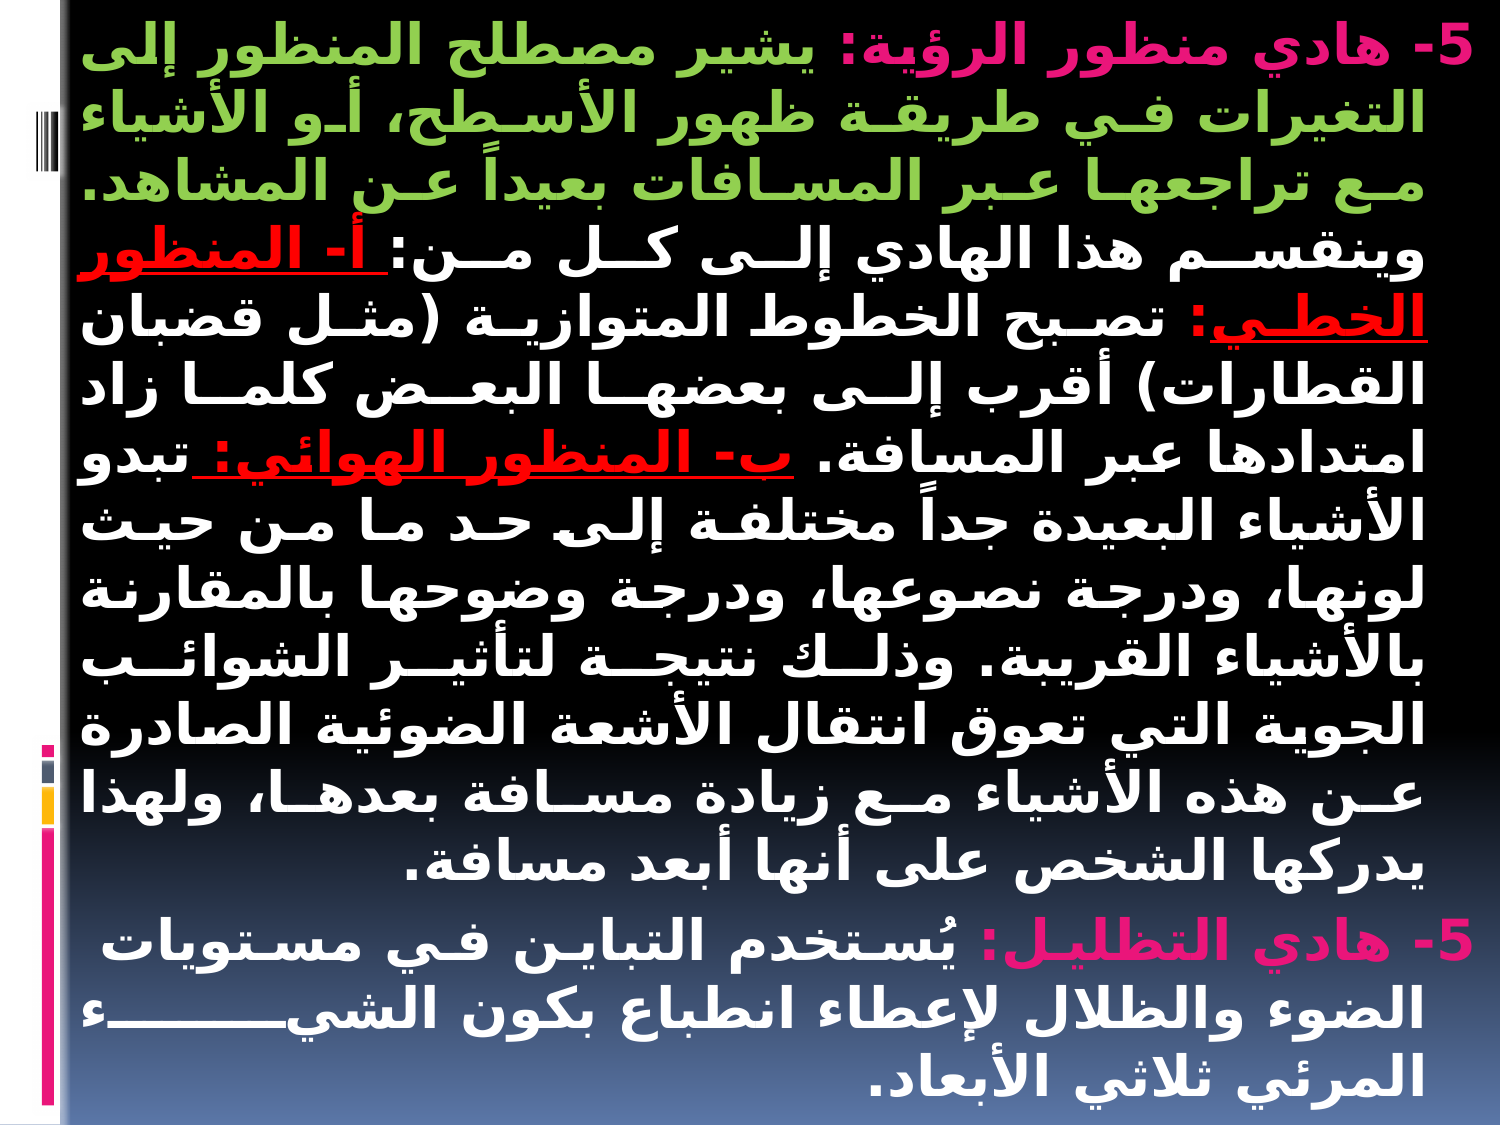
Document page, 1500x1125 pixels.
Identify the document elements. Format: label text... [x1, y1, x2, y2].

list 5- هادي منظور الرؤية: يشير مصطلح المنظور إلى التغيرات في طريقة ظهور الأسطح، أو الأشياء مع تراجعها عبر المسافات بعيداً عن المشاهد. وينقسم هذا الهادي إلى كل من: أ- المنظور الخطي: تصبح الخطوط المتوازية (مثل قضبان القطارات) أقرب إلى بعضها البعض كلما زاد امتدادها عبر المسافة. ب- المنظور الهوائي: تبدو الأشياء البعيدة جداً مختلفة إلى حد ما من حيث لونها، ودرجة نصوعها، ودرجة وضوحها بالمقارنة بالأشياء القريبة. وذلك نتيجة لتأثير الشوائب الجوية التي تعوق انتقال الأشعة الضوئية الصادرة عن هذه الأشياء مع زيادة مسافة بعدها، ولهذا يدركها الشخص على أنها أبعد مسافة. 5- هادي التظليل: يُستخدم التباين في مستويات الضوء والظلال لإعطاء انطباع بكون الشيء المرئي ثلاثي الأبعاد. [64, 0, 1500, 1125]
